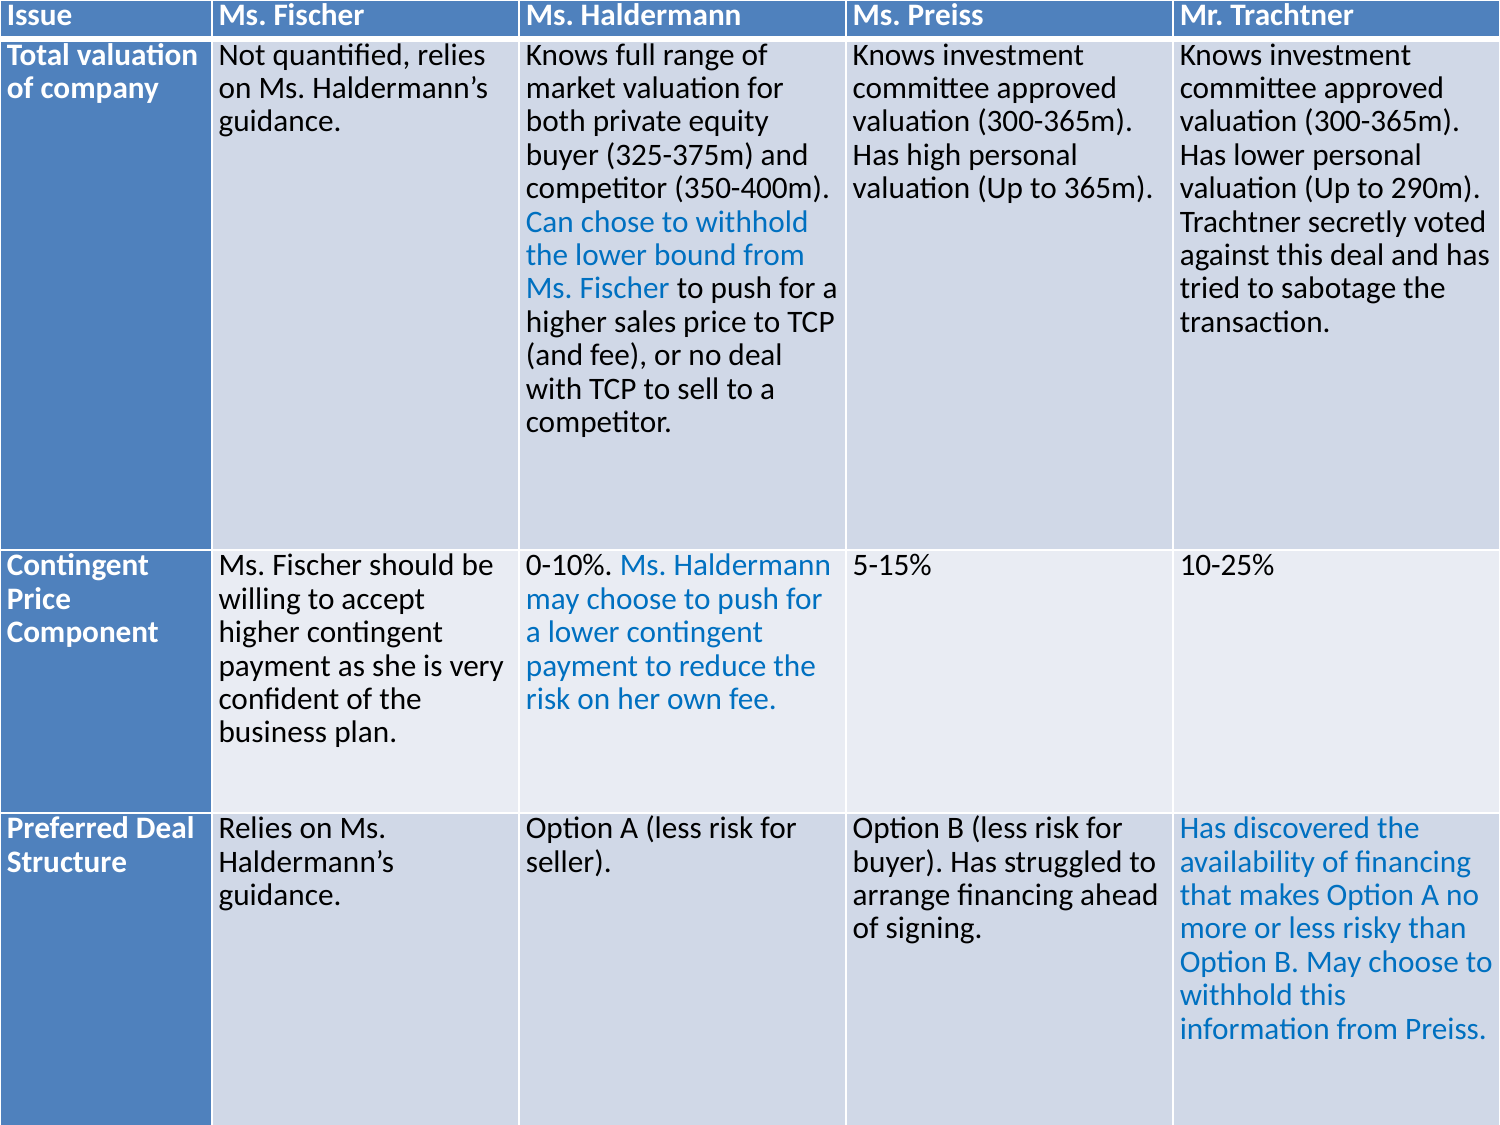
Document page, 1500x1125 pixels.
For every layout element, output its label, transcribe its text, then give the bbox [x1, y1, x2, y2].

table_cell Has discovered the availability of financing that makes Option A no more or less risky than Option B. May choose to withhold this information from Preiss. [1174, 814, 1499, 1125]
table_header Mr. Trachtner [1174, 1, 1499, 36]
table_cell 5-15% [847, 551, 1172, 812]
table_cell Option A (less risk for seller). [520, 814, 845, 1125]
table_cell Not quantified, relies on Ms. Haldermann’s guidance. [213, 42, 518, 549]
table_cell Option B (less risk for buyer). Has struggled to arrange financing ahead of signing. [847, 814, 1172, 1125]
table_header Ms. Preiss [847, 1, 1172, 36]
table_cell 0-10%. Ms. Haldermann may choose to push for a lower contingent payment to reduce the risk on her own fee. [520, 551, 845, 812]
table_cell 10-25% [1174, 551, 1499, 812]
table_cell Contingent Price Component [1, 551, 211, 812]
table_cell Ms. Fischer should be willing to accept higher contingent payment as she is very confident of the business plan. [213, 551, 518, 812]
table_cell Preferred Deal Structure [1, 814, 211, 1125]
table_header Issue [1, 1, 211, 36]
table_header Ms. Haldermann [520, 1, 845, 36]
table_cell Knows investment committee approved valuation (300-365m). Has lower personal valuation (Up to 290m). Trachtner secretly voted against this deal and has tried to sabotage the transaction. [1174, 42, 1499, 549]
table_cell Knows full range of market valuation for both private equity buyer (325-375m) and competitor (350-400m). Can chose to withhold the lower bound from Ms. Fischer to push for a higher sales price to TCP (and fee), or no deal with TCP to sell to a competitor. [520, 42, 845, 549]
table_cell Total valuation of company [1, 42, 211, 549]
table_header Ms. Fischer [213, 1, 518, 36]
table_cell Relies on Ms. Haldermann’s guidance. [213, 814, 518, 1125]
table_cell Knows investment committee approved valuation (300-365m). Has high personal valuation (Up to 365m). [847, 42, 1172, 549]
